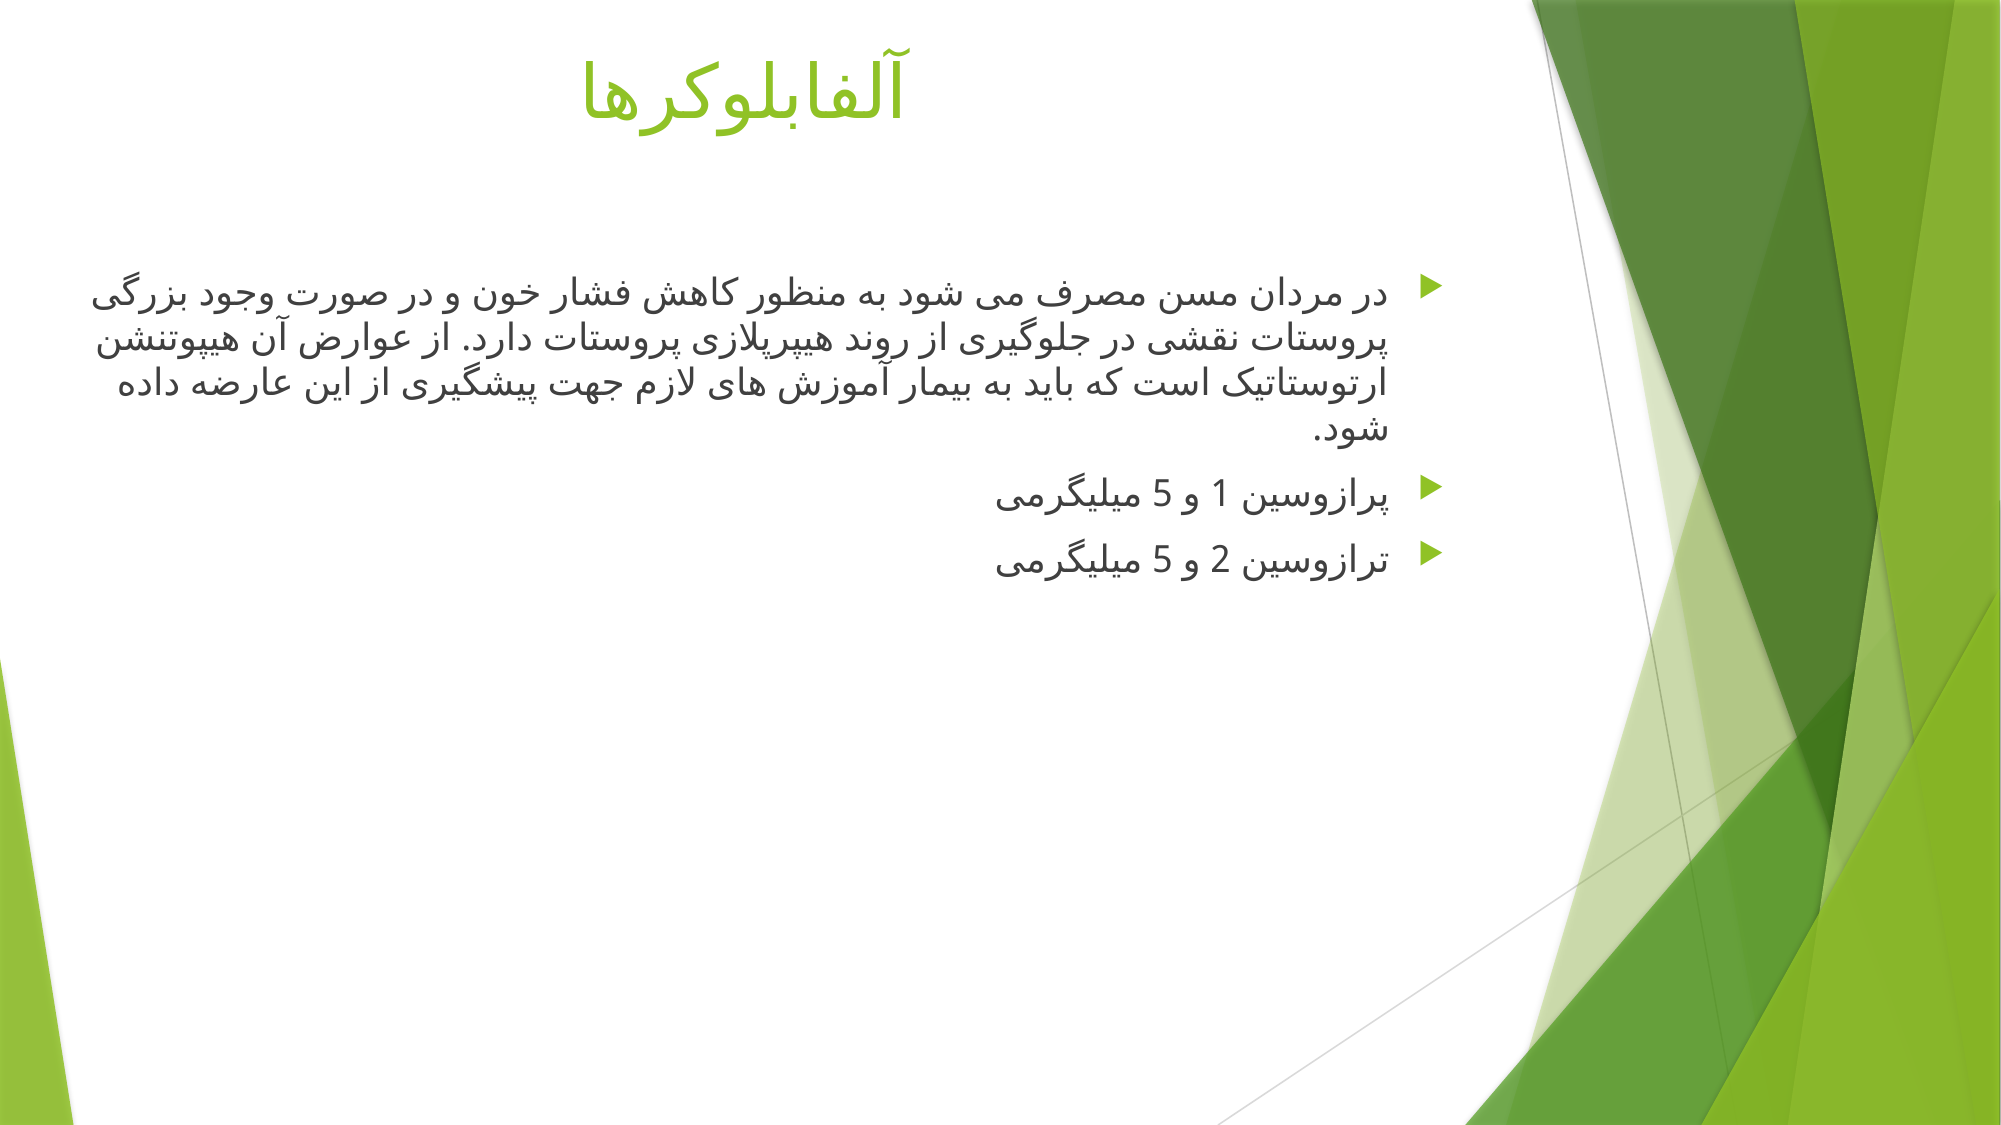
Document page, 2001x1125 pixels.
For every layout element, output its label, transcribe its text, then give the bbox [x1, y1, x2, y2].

title آلفابلوکرها [69, 36, 1420, 224]
list در مردان مسن مصرف می شود به منظور کاهش فشار خون و در صورت وجود بزرگی پروستات نقشی در جلوگیری از روند هیپرپلازی پروستات دارد. از عوارض آن هیپوتنشن ارتوستاتیک است که باید به بیمار آموزش های لازم جهت پیشگیری از این عارضه داده شود. پرازوسین 1 و 5 میلیگرمی ترازوسین 2 و 5 میلیگرمی [54, 260, 1462, 1004]
